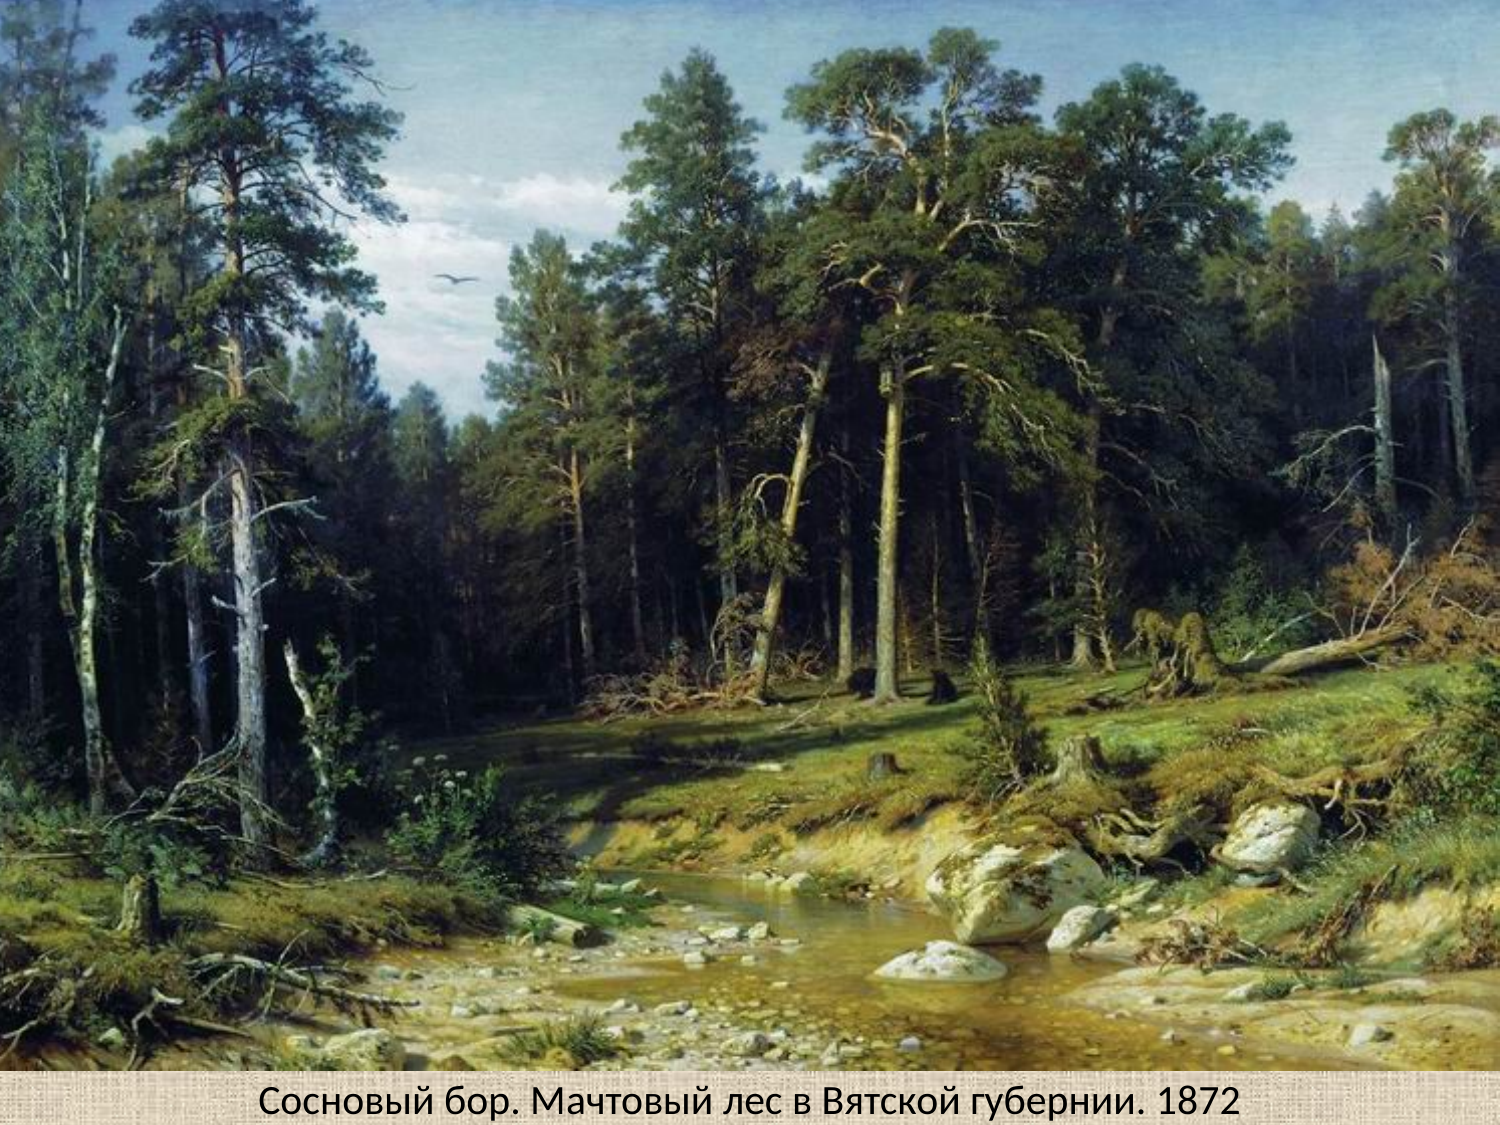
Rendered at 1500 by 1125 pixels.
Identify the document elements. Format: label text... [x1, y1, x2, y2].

text_box Сосновый бор. Мачтовый лес в Вятской губернии. 1872 [0, 1079, 1500, 1125]
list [0, 0, 1500, 1071]
